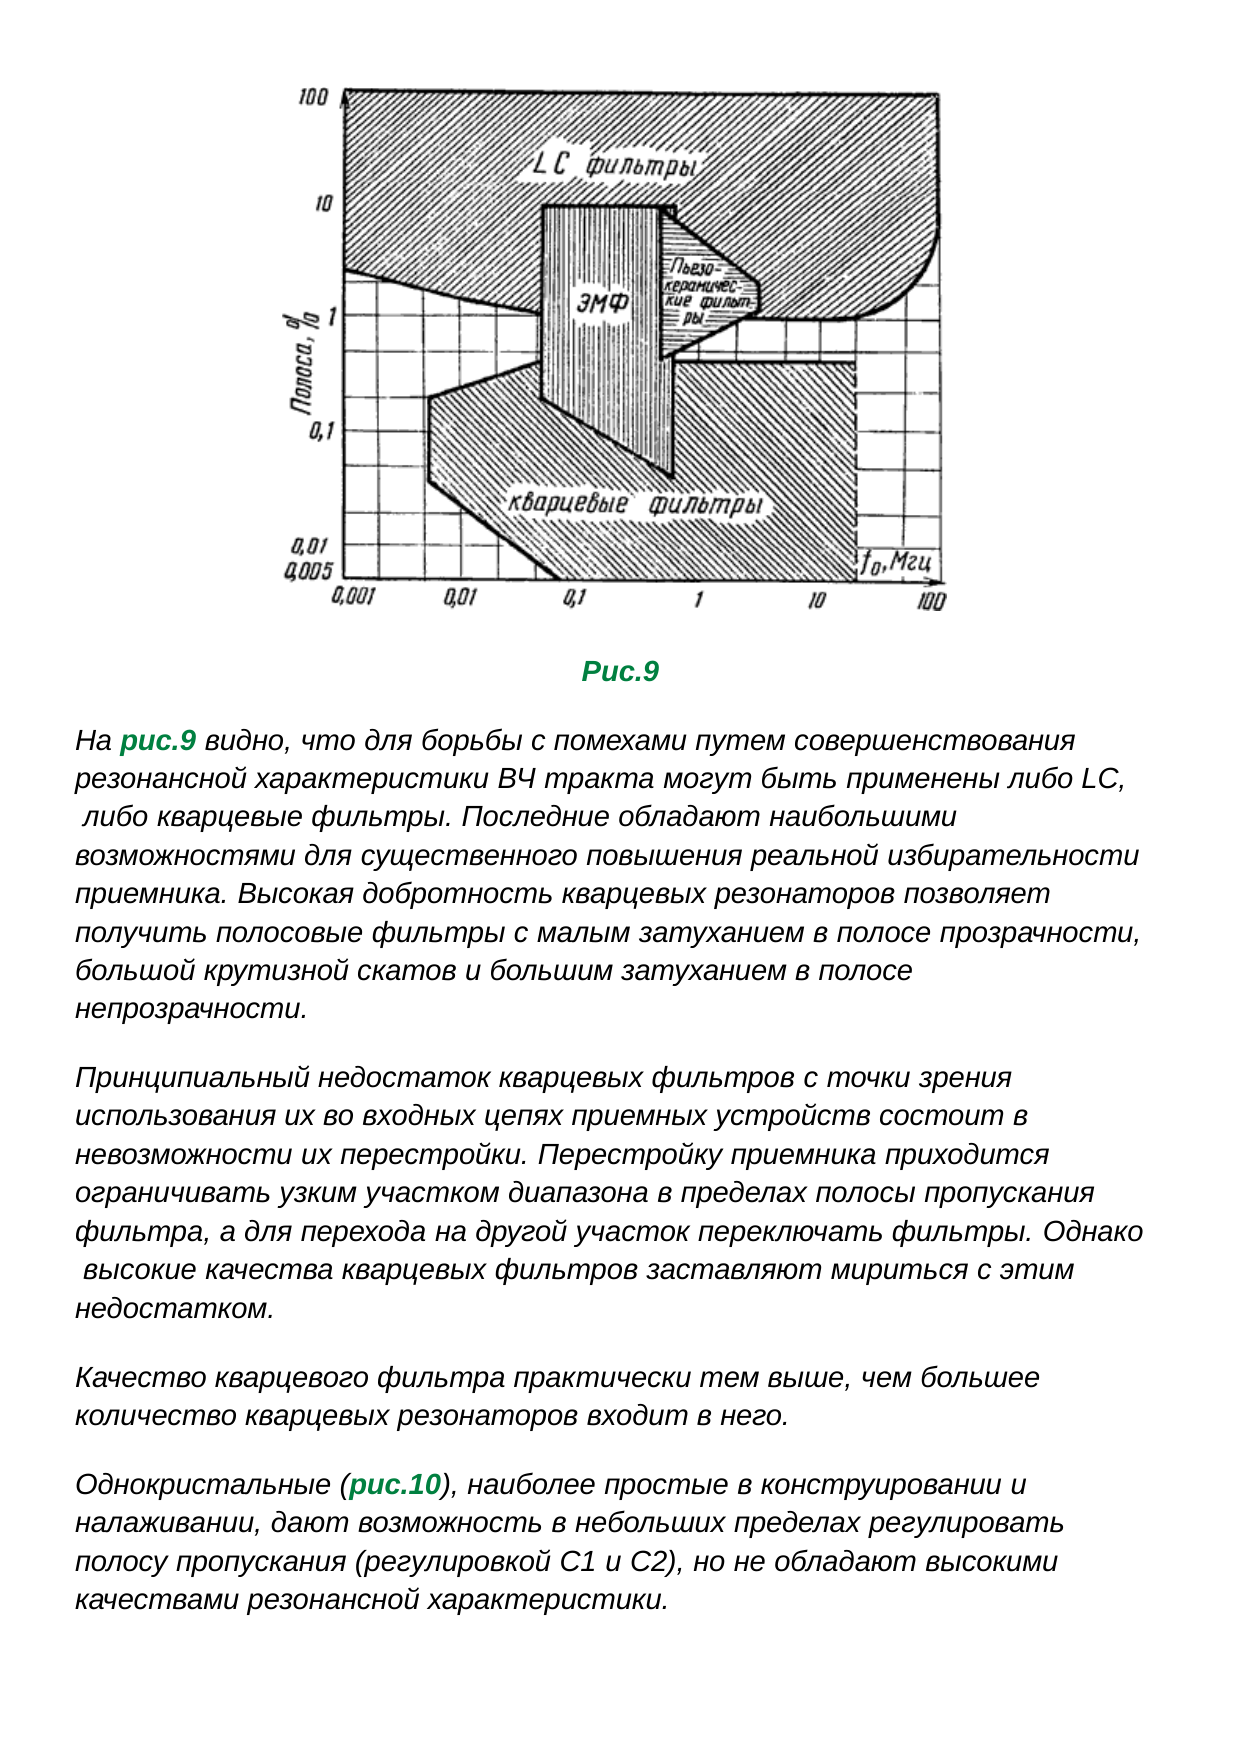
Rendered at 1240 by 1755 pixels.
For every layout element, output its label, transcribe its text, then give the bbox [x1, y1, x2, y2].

picture [282, 87, 948, 611]
text_box Рис.9 На рис.9 видно, что для борьбы с помехами путем совершенствования резонансной характеристики ВЧ тракта могут быть применены либо LC, либо кварцевые фильтры. Последние обладают наибольшими возможностями для существенного повышения реальной избирательности приемника. Высокая добротность кварцевых резонаторов позволяет получить полосовые фильтры с малым затуханием в полосе прозрачности, большой крутизной скатов и большим затуханием в полосе непрозрачности. Принципиальный недостаток кварцевых фильтров с точки зрения использования их во входных цепях приемных устройств состоит в невозможности их перестройки. Перестройку приемника приходится ограничивать узким участком диапазона в пределах полосы пропускания фильтра, а для перехода на другой участок переключать фильтры. Однако высокие качества кварцевых фильтров заставляют мириться с этим недостатком. Качество кварцевого фильтра практически тем выше, чем большее количество кварцевых резонаторов входит в него. Однокристальные (рис.10), наиболее простые в конструировании и налаживании, дают возможность в небольших пределах регулировать полосу пропускания (регулировкой С1 и С2), но не обладают высокими качествами резонансной характеристики. [72, 649, 1152, 1616]
